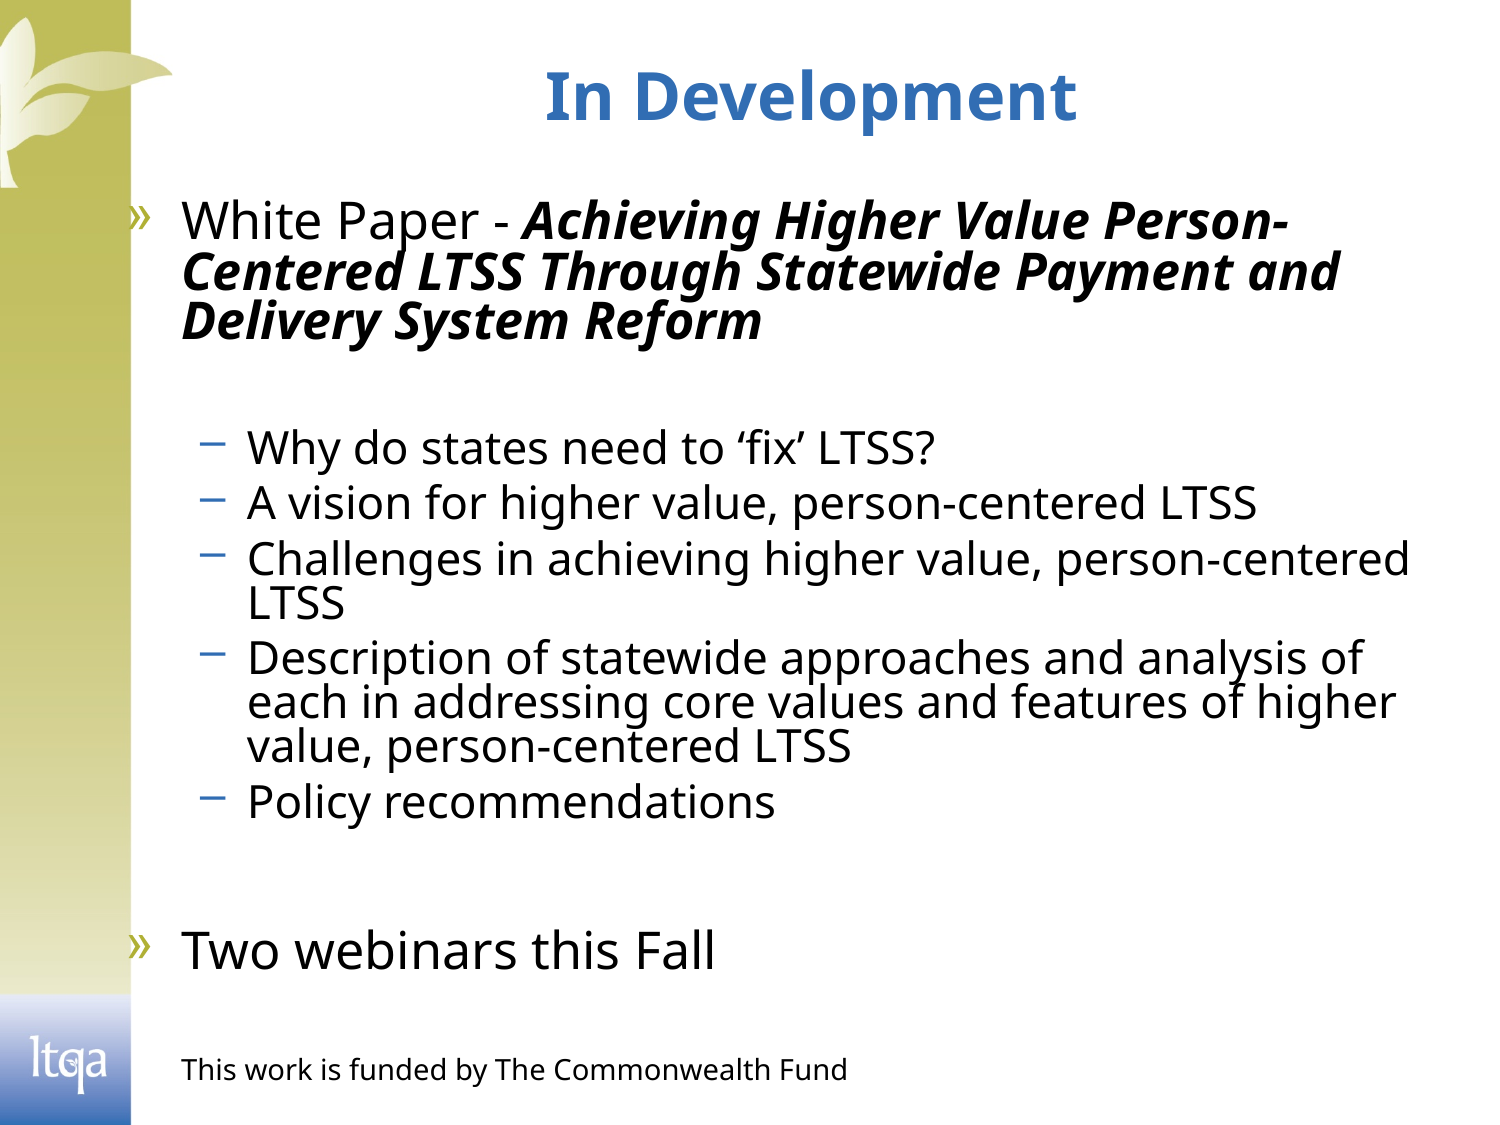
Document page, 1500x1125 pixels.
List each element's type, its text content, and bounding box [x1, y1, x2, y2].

list White Paper - Achieving Higher Value Person-Centered LTSS Through Statewide Payment and Delivery System Reform Why do states need to ‘fix’ LTSS? A vision for higher value, person-centered LTSS Challenges in achieving higher value, person-centered LTSS Description of statewide approaches and analysis of each in addressing core values and features of higher value, person-centered LTSS Policy recommendations Two webinars this Fall This work is funded by The Commonwealth Fund [124, 199, 1476, 943]
picture [0, 0, 173, 1125]
title In Development [124, 0, 1500, 188]
